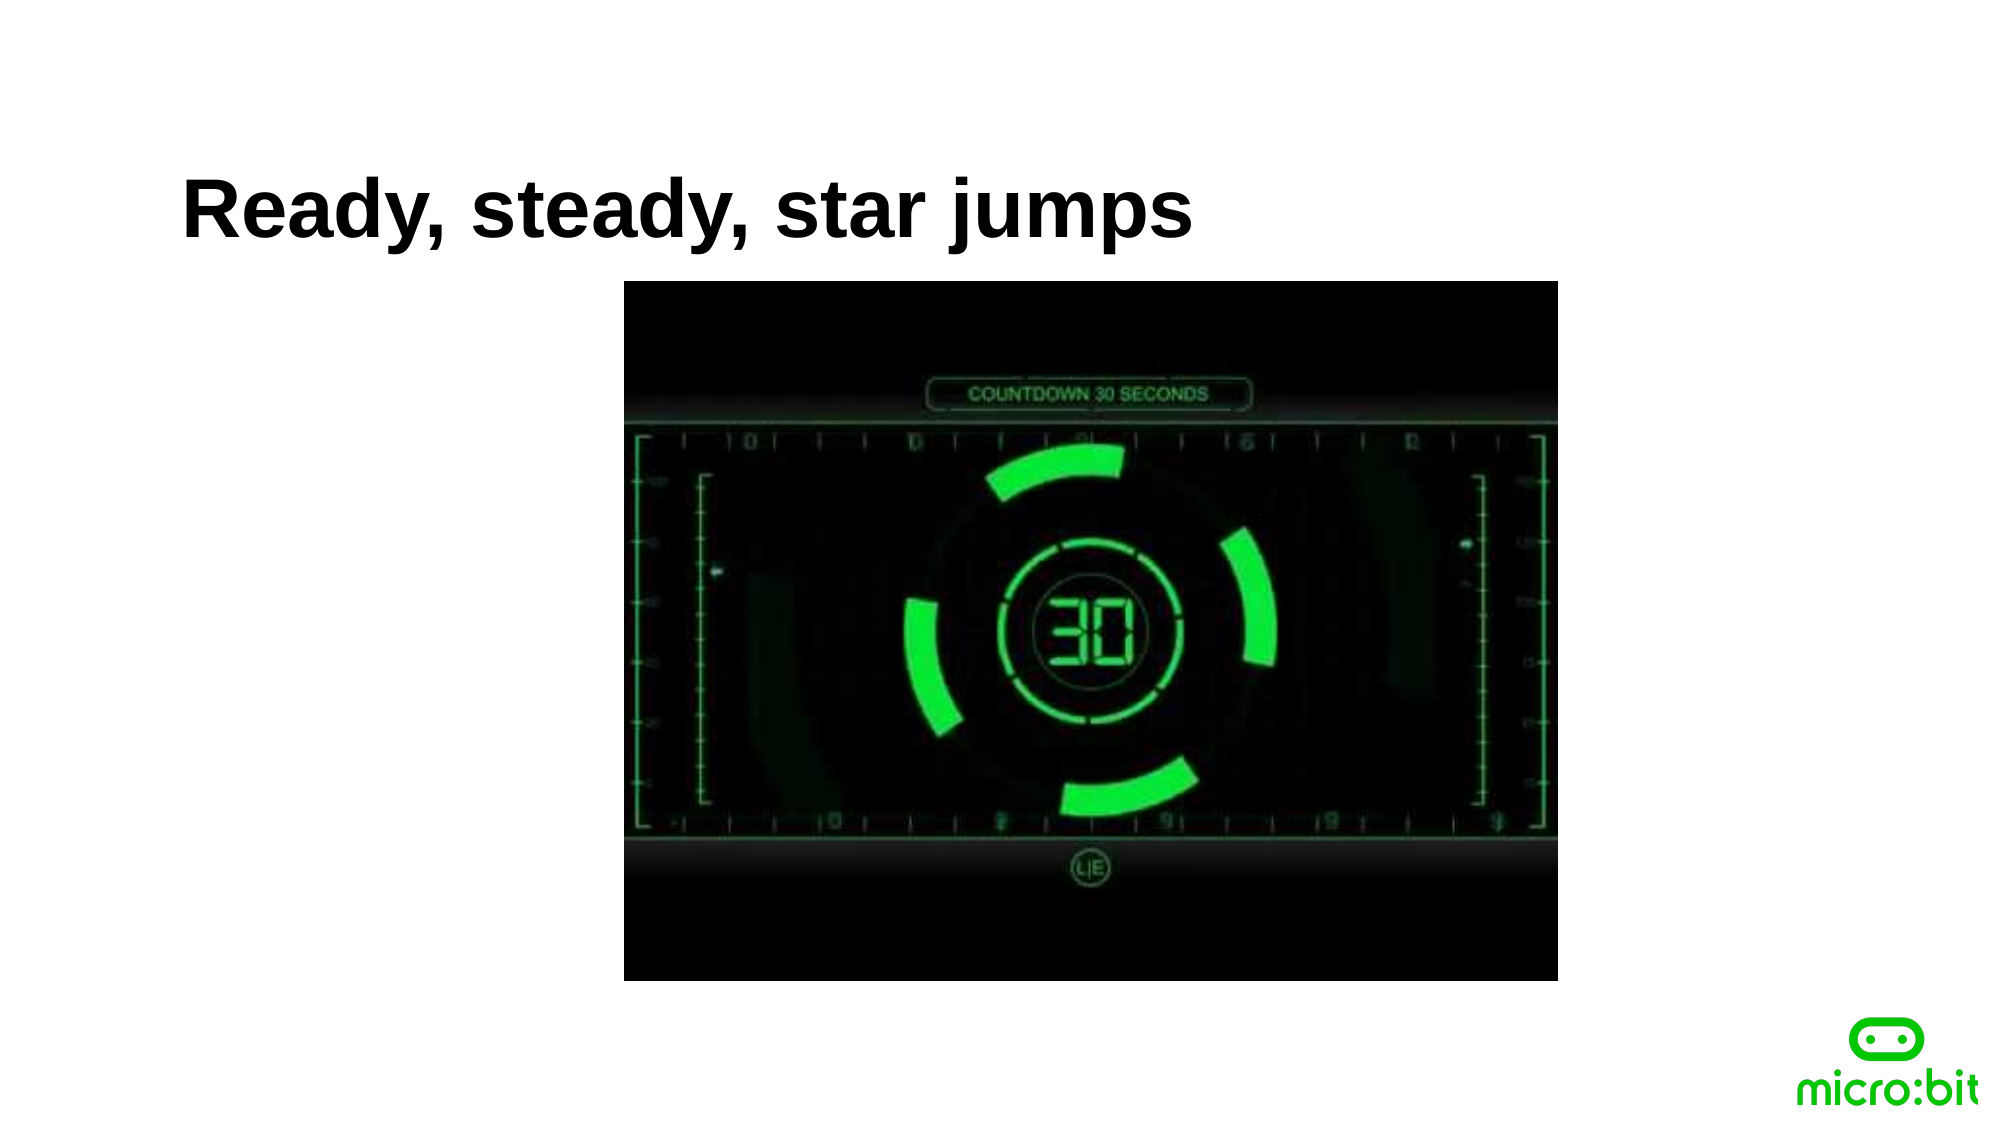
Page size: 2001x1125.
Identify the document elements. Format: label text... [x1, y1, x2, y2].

picture [624, 280, 1558, 981]
picture [1797, 1017, 1978, 1106]
text_box Ready, steady, star jumps [166, 60, 1918, 884]
